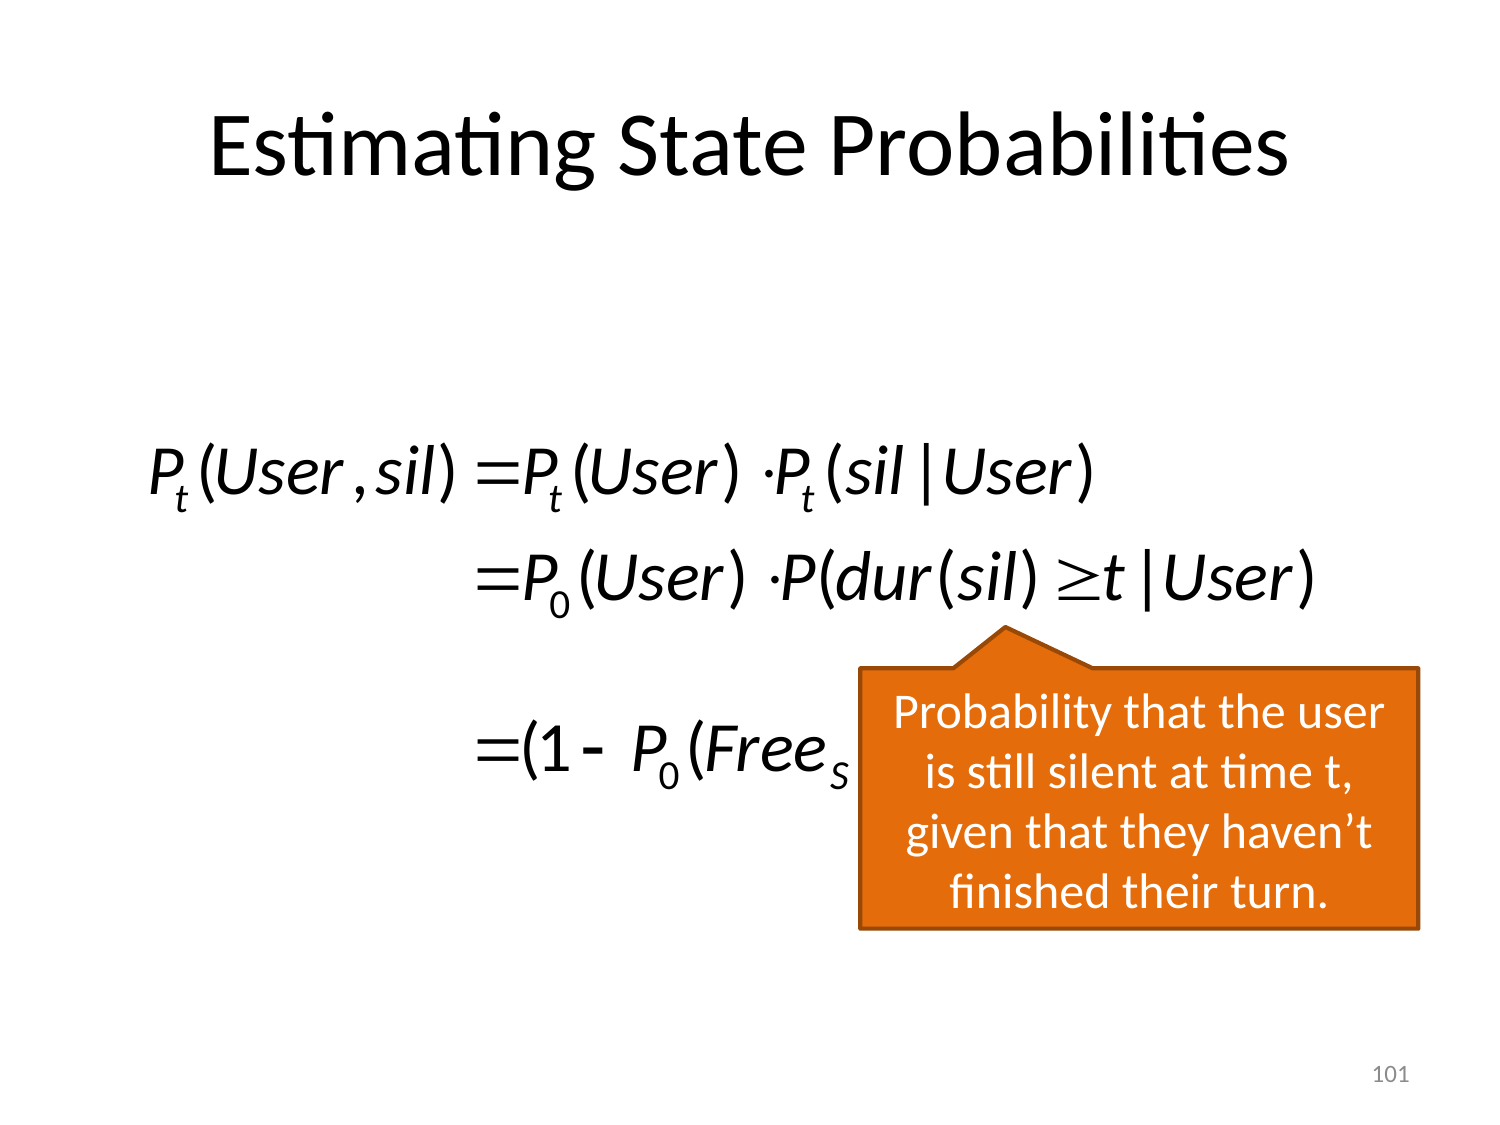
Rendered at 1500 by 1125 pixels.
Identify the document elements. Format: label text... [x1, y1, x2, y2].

title Estimating State Probabilities [75, 45, 1425, 233]
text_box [138, 429, 1327, 807]
slide_number 101 [1074, 1042, 1425, 1103]
text_box Probability that the user is still silent at time t, given that they haven’t finished their turn. [858, 666, 1421, 931]
